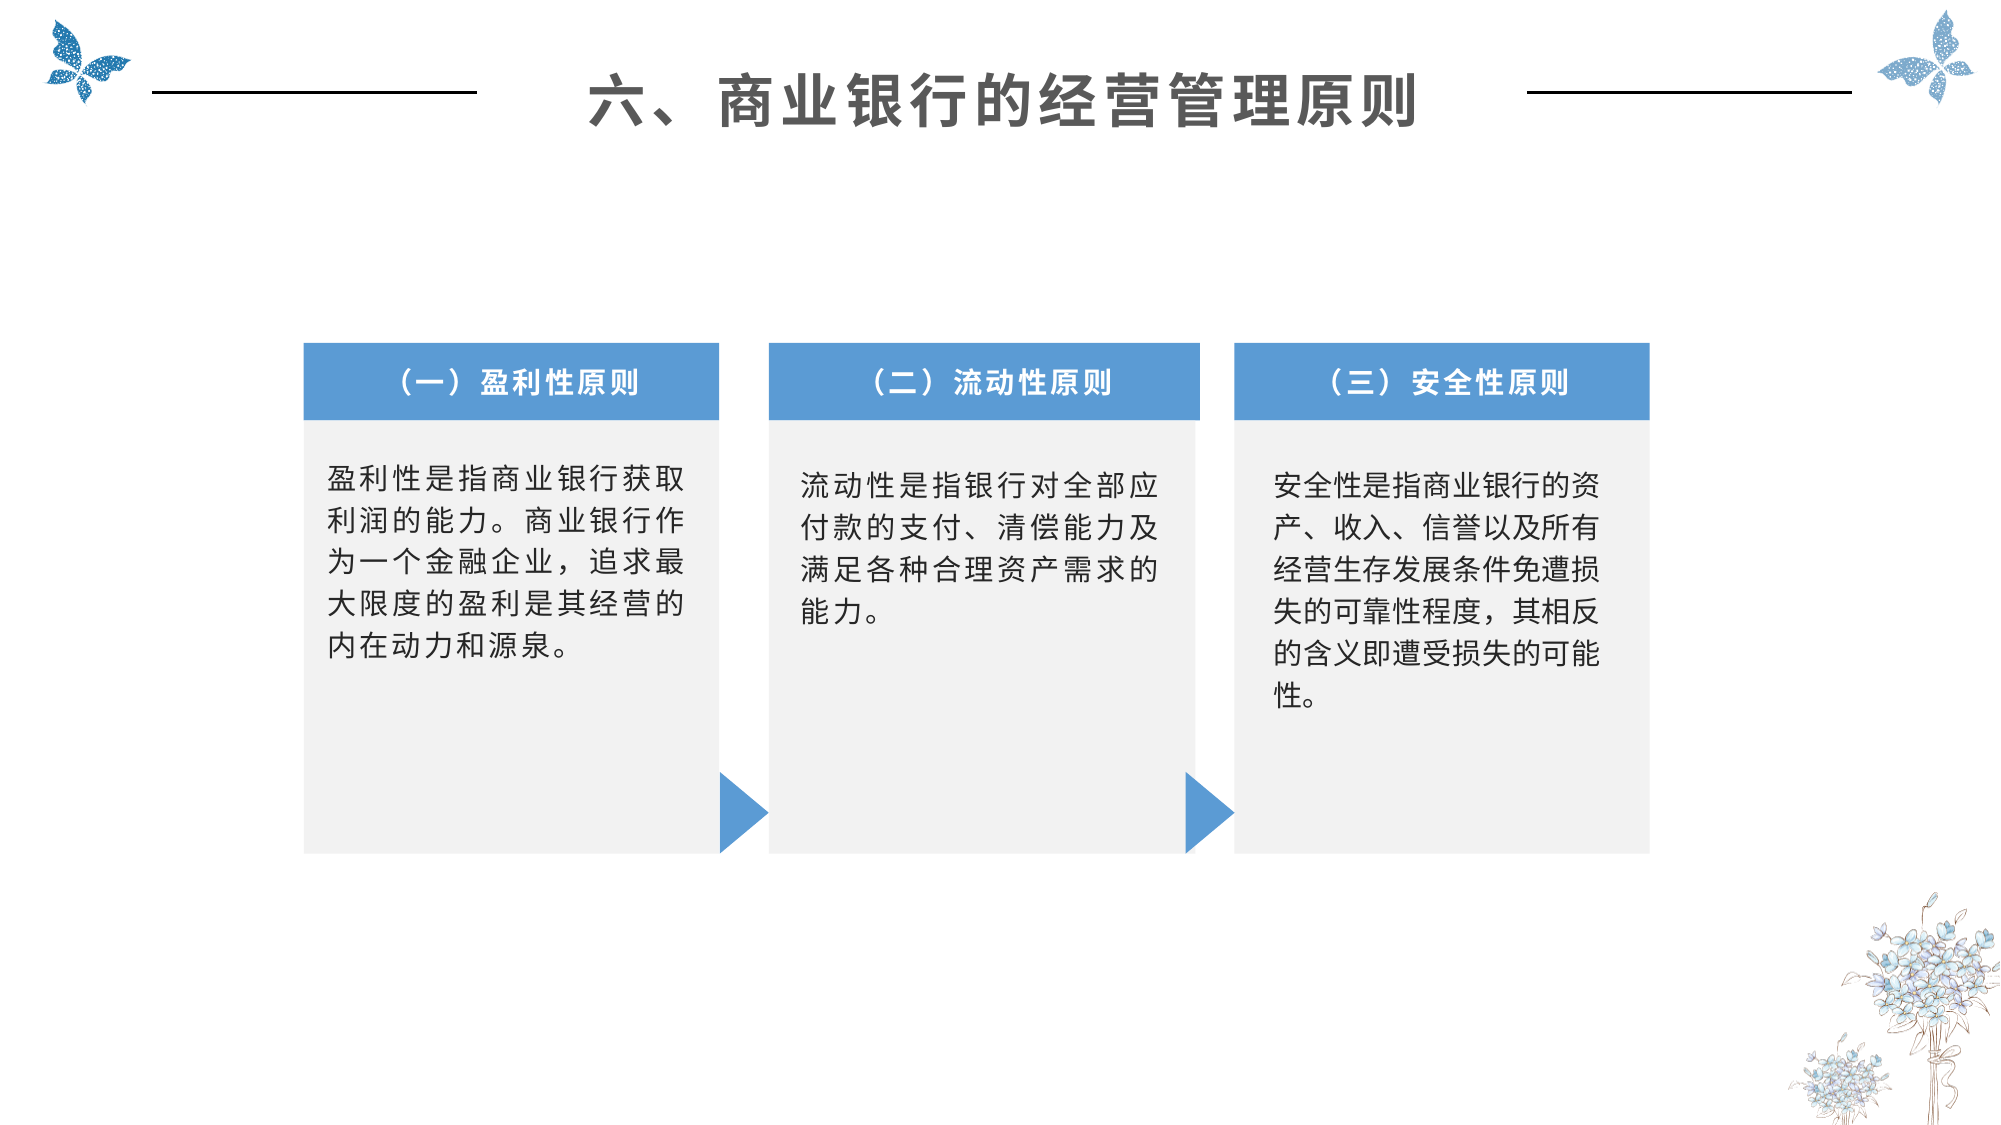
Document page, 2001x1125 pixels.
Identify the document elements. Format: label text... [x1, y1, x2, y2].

text_box [718, 769, 771, 856]
text_box [1233, 420, 1651, 855]
text_box [768, 420, 1196, 855]
text_box （一）盈利性原则 [303, 342, 720, 420]
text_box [151, 55, 1852, 142]
text_box （三）安全性原则 [1233, 342, 1651, 420]
text_box （二）流动性原则 [768, 342, 1201, 422]
text_box 安全性是指商业银行的资产、收入、信誉以及所有经营生存发展条件免遭损失的可靠性程度，其相反的含义即遭受损失的可能性。 [1258, 452, 1616, 803]
text_box [1184, 769, 1237, 856]
text_box 流动性是指银行对全部应付款的支付、清偿能力及满足各种合理资产需求的能力。 [786, 452, 1177, 803]
text_box [303, 420, 720, 855]
text_box 盈利性是指商业银行获取利润的能力。商业银行作为一个金融企业，追求最大限度的盈利是其经营的内在动力和源泉。 [312, 445, 703, 795]
picture [1788, 892, 2000, 1125]
